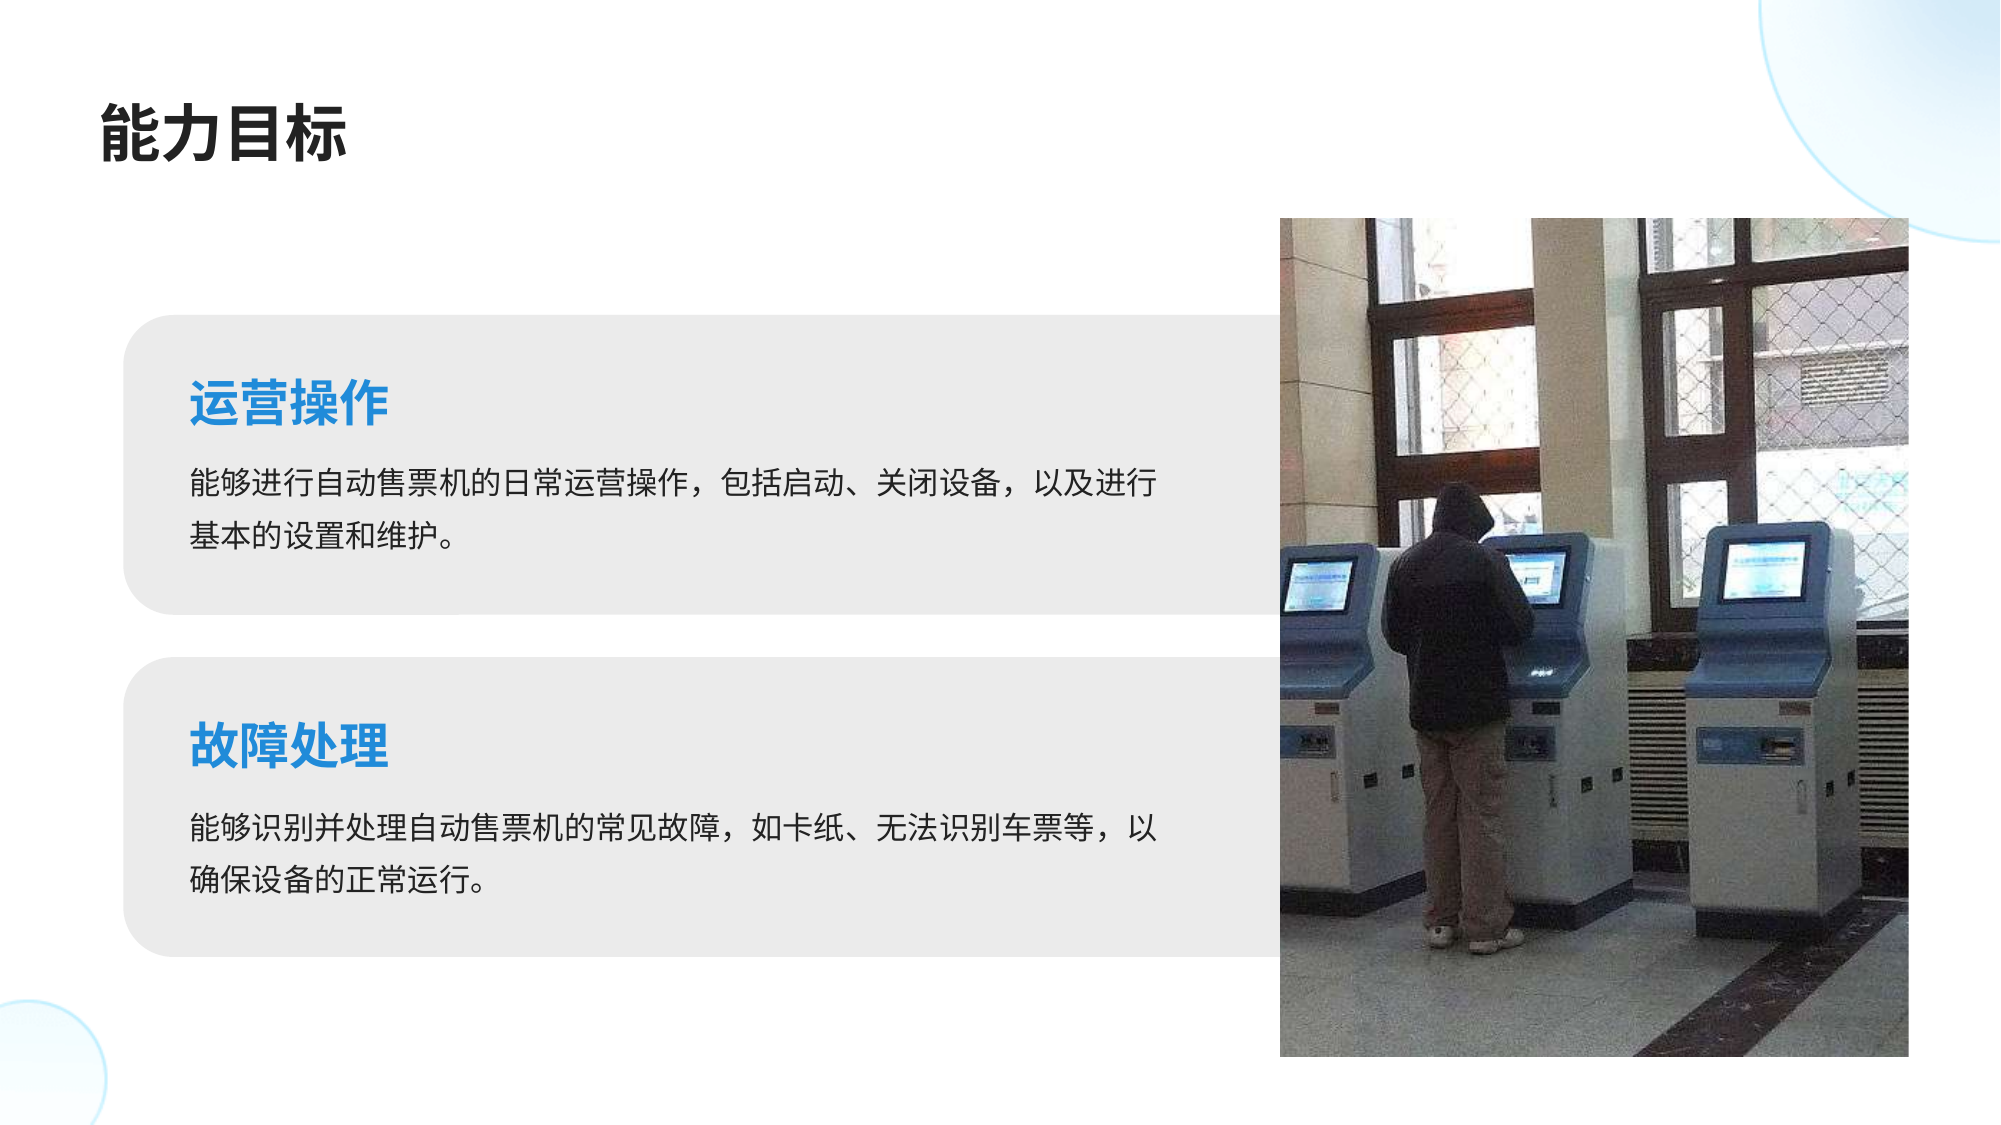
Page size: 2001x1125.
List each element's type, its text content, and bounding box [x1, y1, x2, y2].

text_box 能力目标 [78, 43, 1922, 189]
text_box 能够进行自动售票机的日常运营操作，包括启动、关闭设备，以及进行基本的设置和维护。 [169, 428, 1193, 584]
text_box 运营操作 [169, 342, 1193, 428]
text_box 故障处理 [169, 686, 1193, 773]
text_box [123, 314, 1274, 615]
text_box 能够识别并处理自动售票机的常见故障，如卡纸、无法识别车票等，以确保设备的正常运行。 [169, 773, 1193, 927]
text_box [123, 657, 1274, 957]
picture [0, 0, 2001, 1125]
